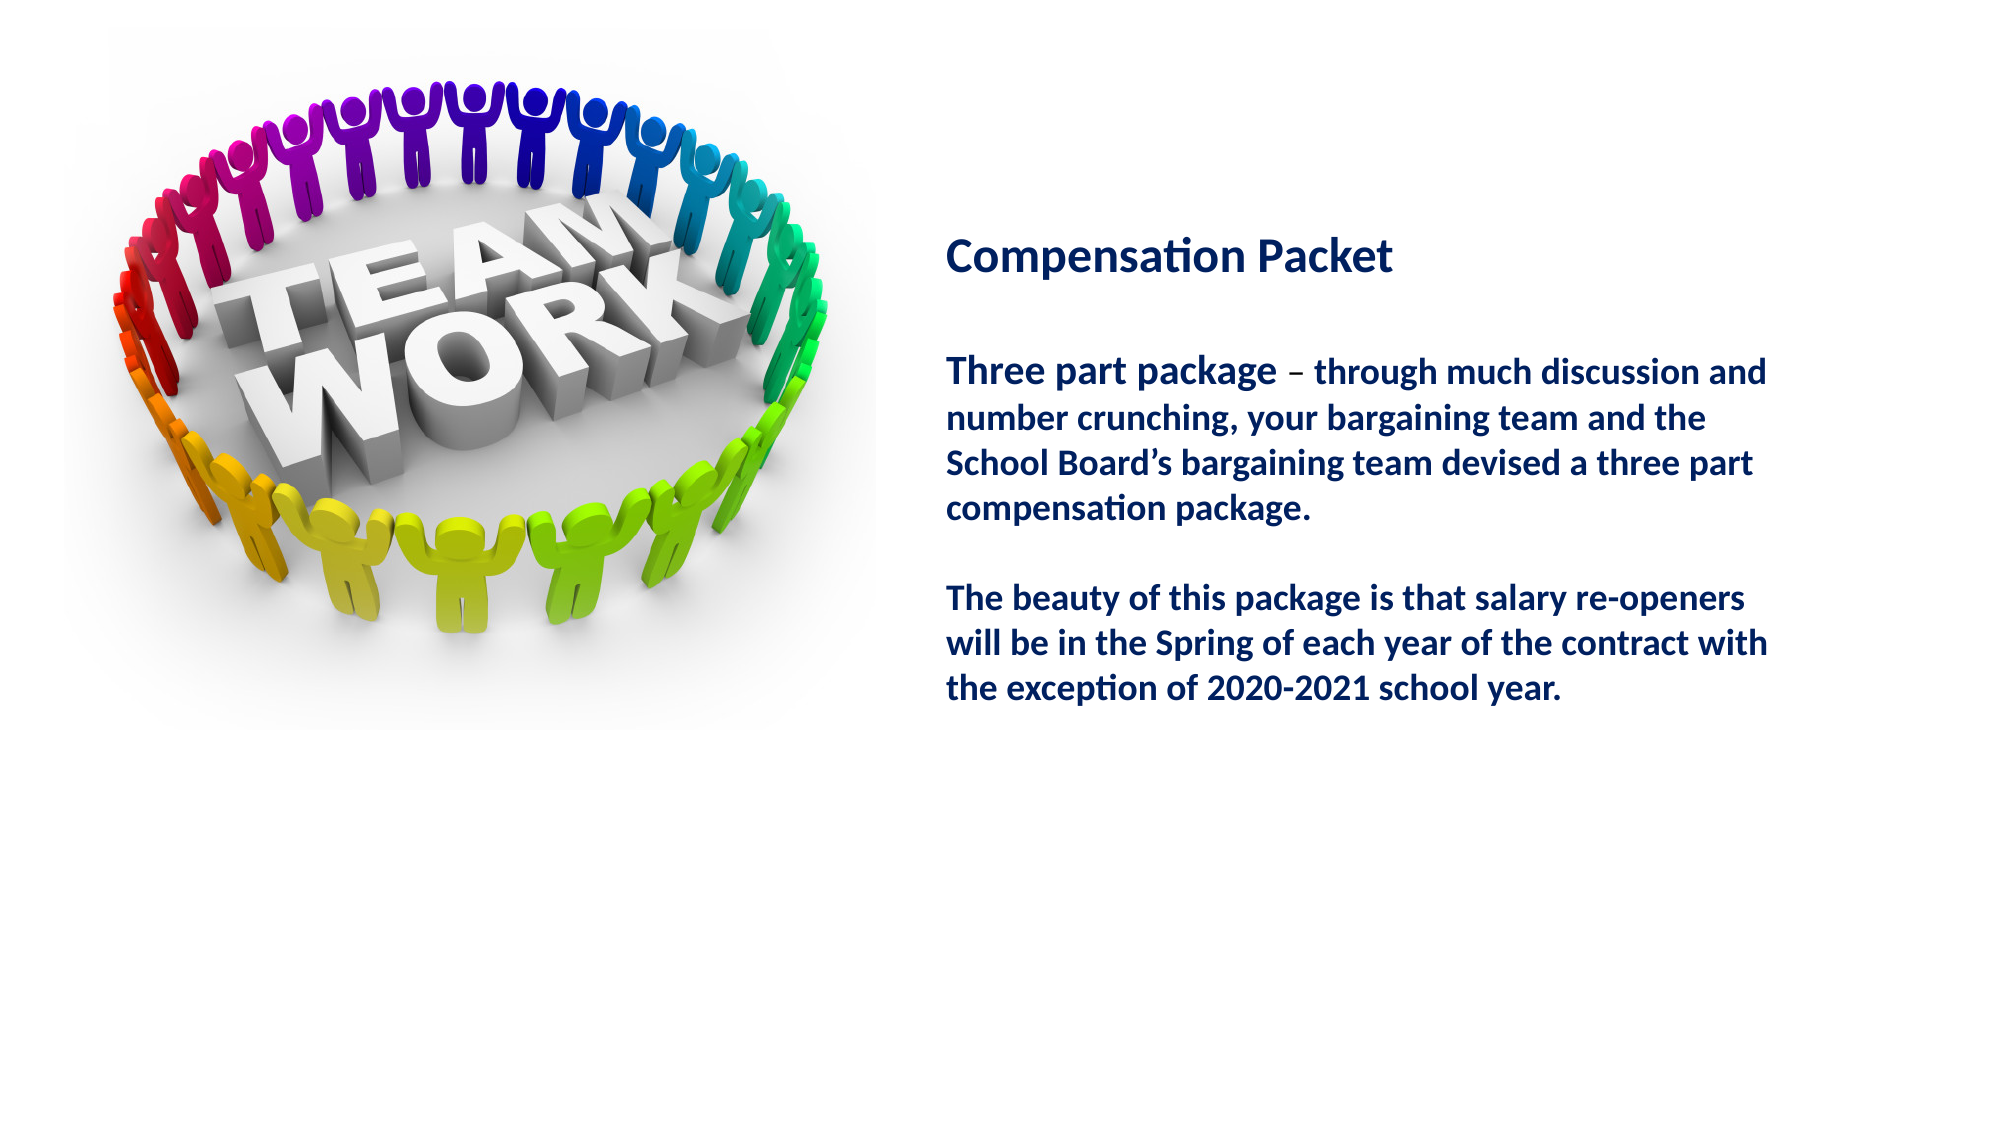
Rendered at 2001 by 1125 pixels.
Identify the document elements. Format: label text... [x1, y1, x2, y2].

text_box Compensation Packet Three part package – through much discussion and number crunching, your bargaining team and the School Board’s bargaining team devised a three part compensation package. The beauty of this package is that salary re-openers will be in the Spring of each year of the contract with the exception of 2020-2021 school year. [931, 215, 1824, 761]
picture [64, 0, 876, 730]
